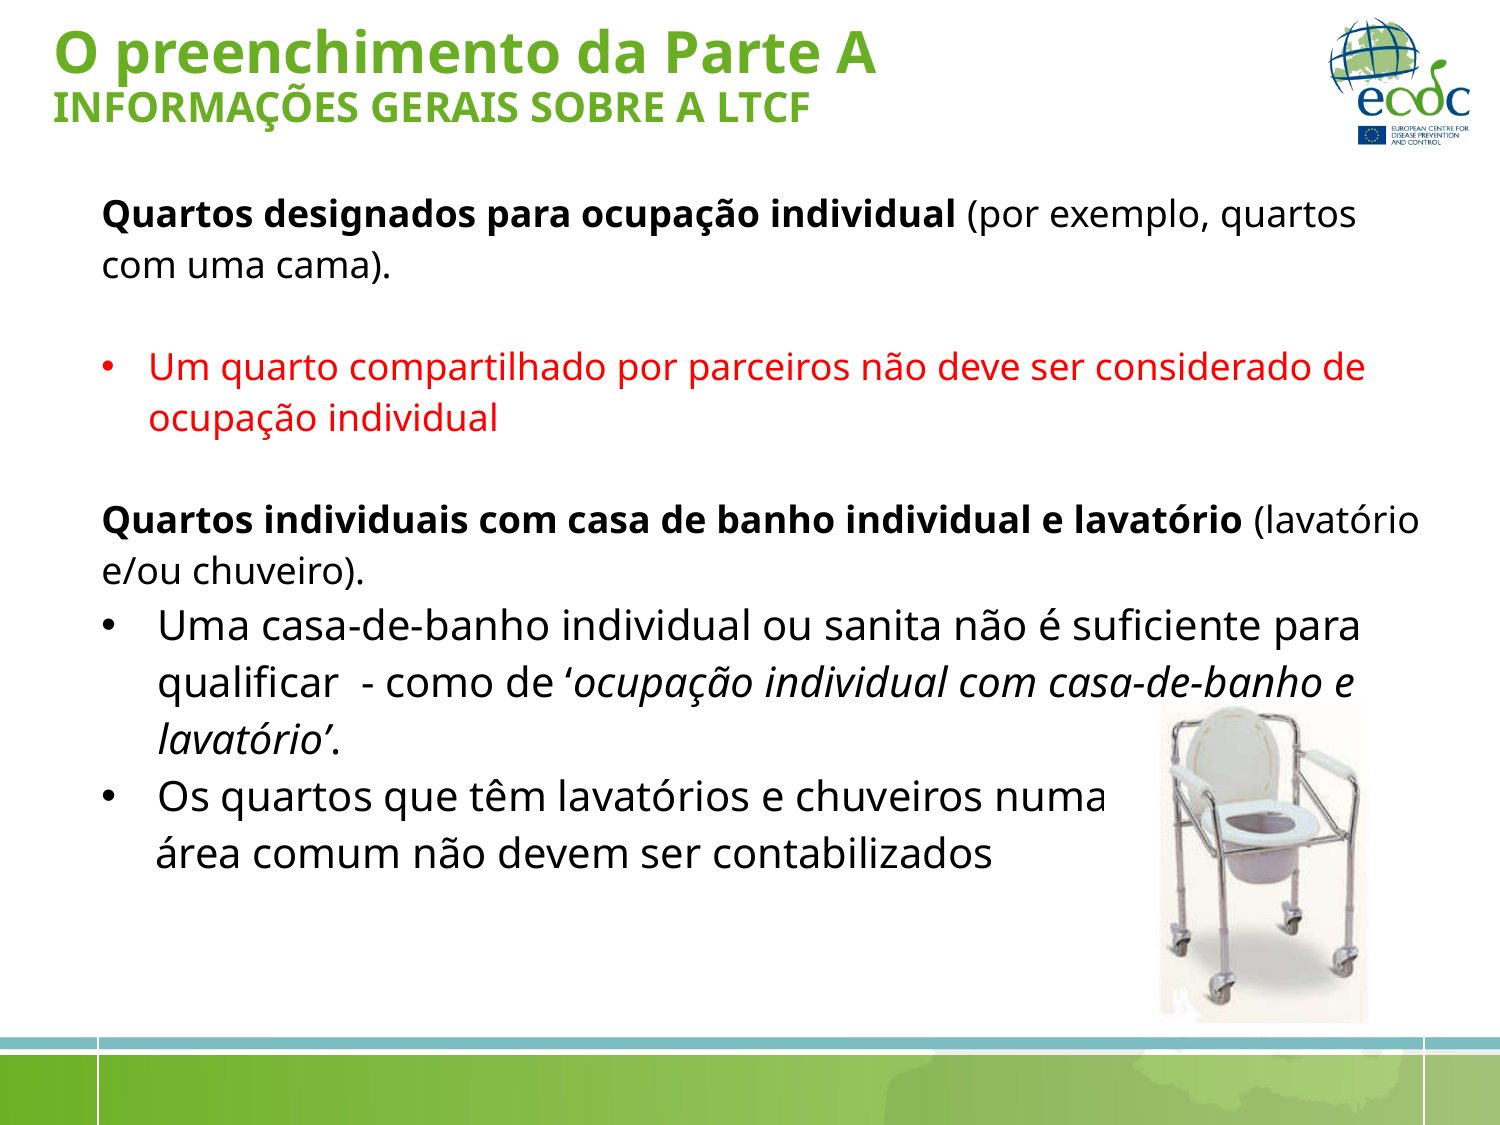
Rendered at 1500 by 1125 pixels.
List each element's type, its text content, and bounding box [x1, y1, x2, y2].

title O preenchimento da Parte A INFORMAÇÕES GERAIS SOBRE A LTCF [53, 23, 1404, 159]
picture [1425, 1037, 1500, 1125]
picture [0, 1037, 97, 1125]
picture [1328, 17, 1473, 148]
table_header Quartos designados para ocupação individual (por exemplo, quartos com uma cama). Um quarto compartilhado por parceiros não deve ser considerado de ocupação individual Quartos individuais com casa de banho individual e lavatório (lavatório e/ou chuveiro). Uma casa-de-banho individual ou sanita não é suficiente para qualificar - como de ‘ocupação individual com casa-de-banho e lavatório’. Os quartos que têm lavatórios e chuveiros numa área comum não devem ser contabilizados [99, 187, 1423, 983]
picture [1104, 703, 1425, 1024]
table_cell [99, 988, 1423, 1125]
